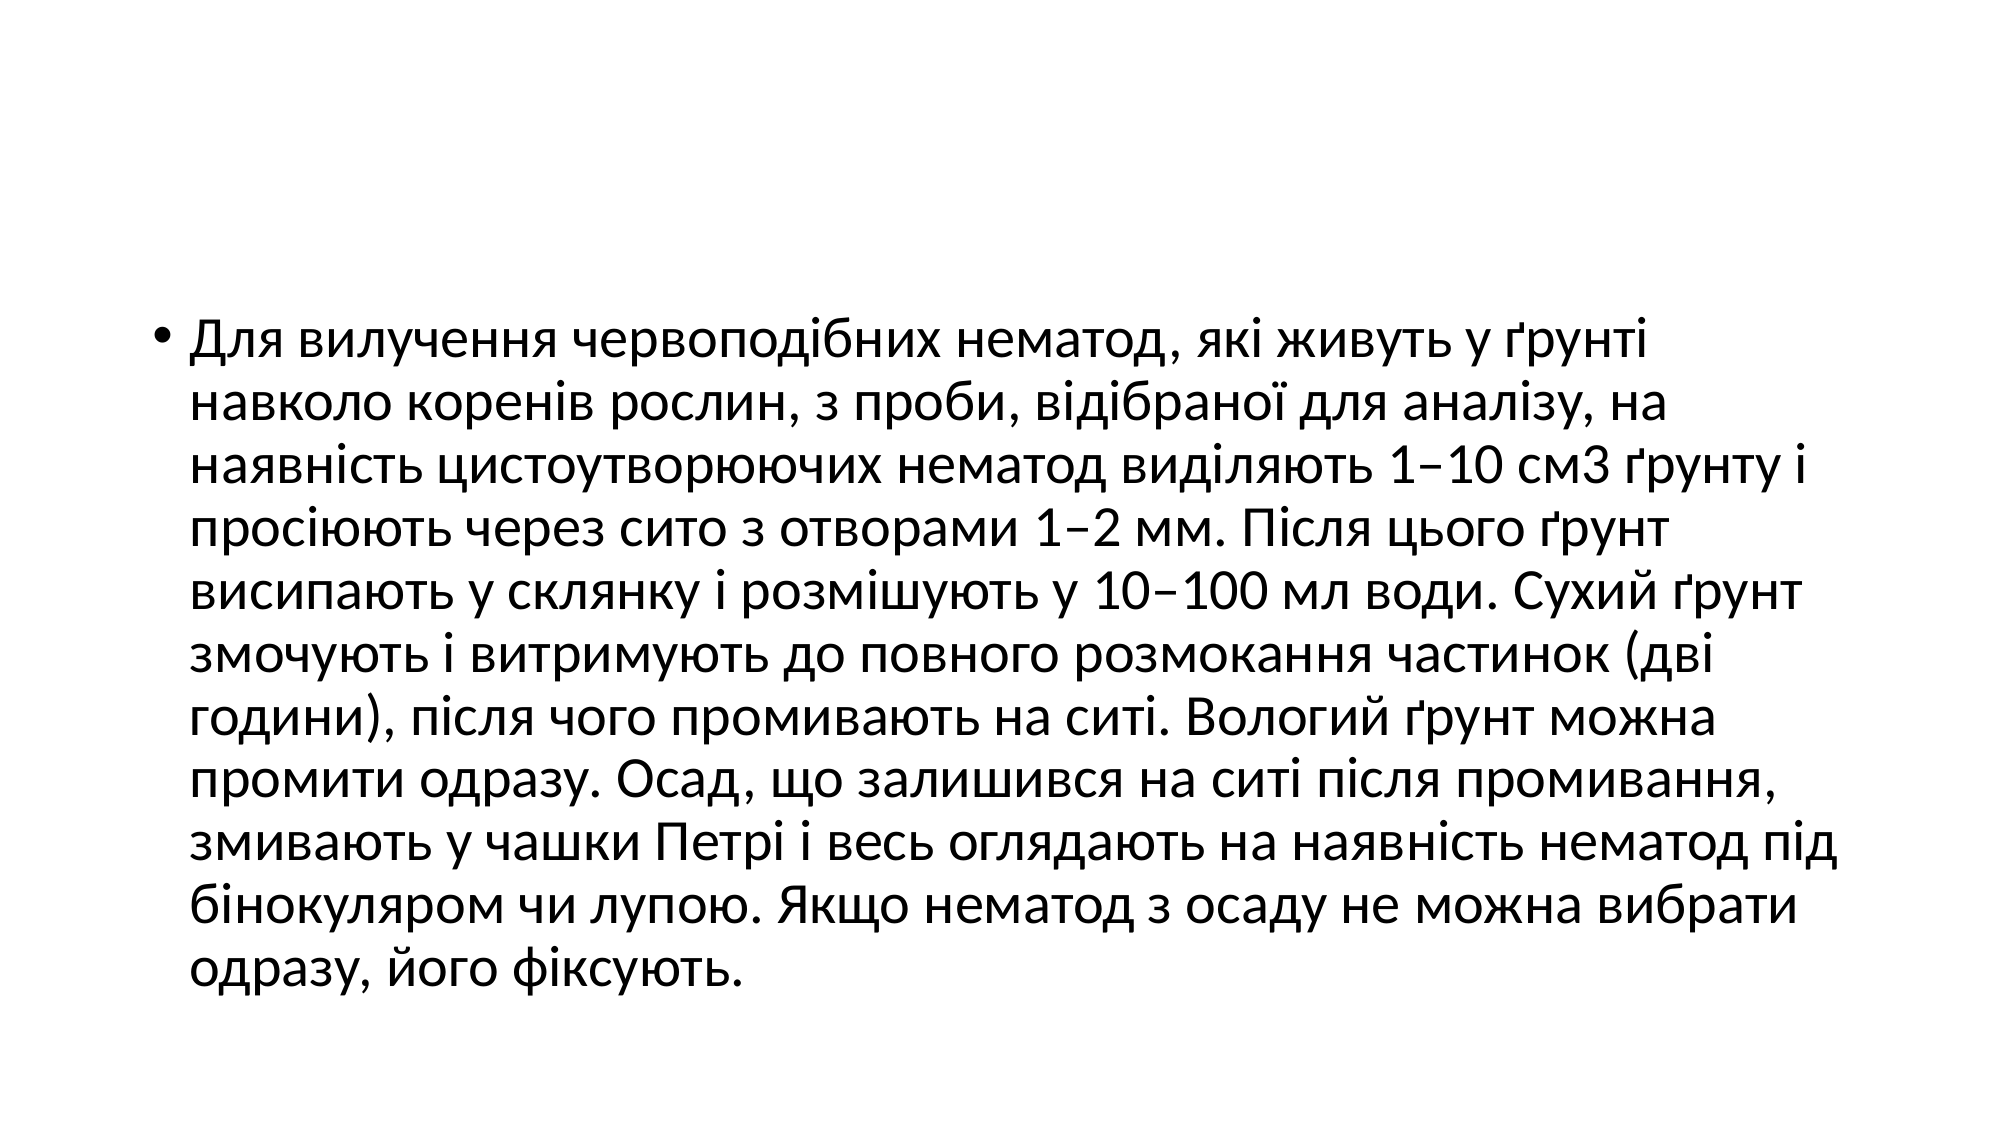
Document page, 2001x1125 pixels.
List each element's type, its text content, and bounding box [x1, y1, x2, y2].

list Для вилучення червоподібних нематод, які живуть у ґрунті навколо коренів рослин, з проби, відібраної для аналізу, на наявність цистоутворюючих нематод виділяють 1–10 см3 ґрунту і просіюють через сито з отворами 1–2 мм. Після цього ґрунт висипають у склянку і розмішують у 10–100 мл води. Сухий ґрунт змочують і витримують до повного розмокання частинок (дві години), після чого промивають на ситі. Вологий ґрунт можна промити одразу. Осад, що залишився на ситі після промивання, змивають у чашки Петрі і весь оглядають на наявність нематод під бінокуляром чи лупою. Якщо нематод з осаду не можна вибрати одразу, його фіксують. [137, 299, 1863, 1014]
